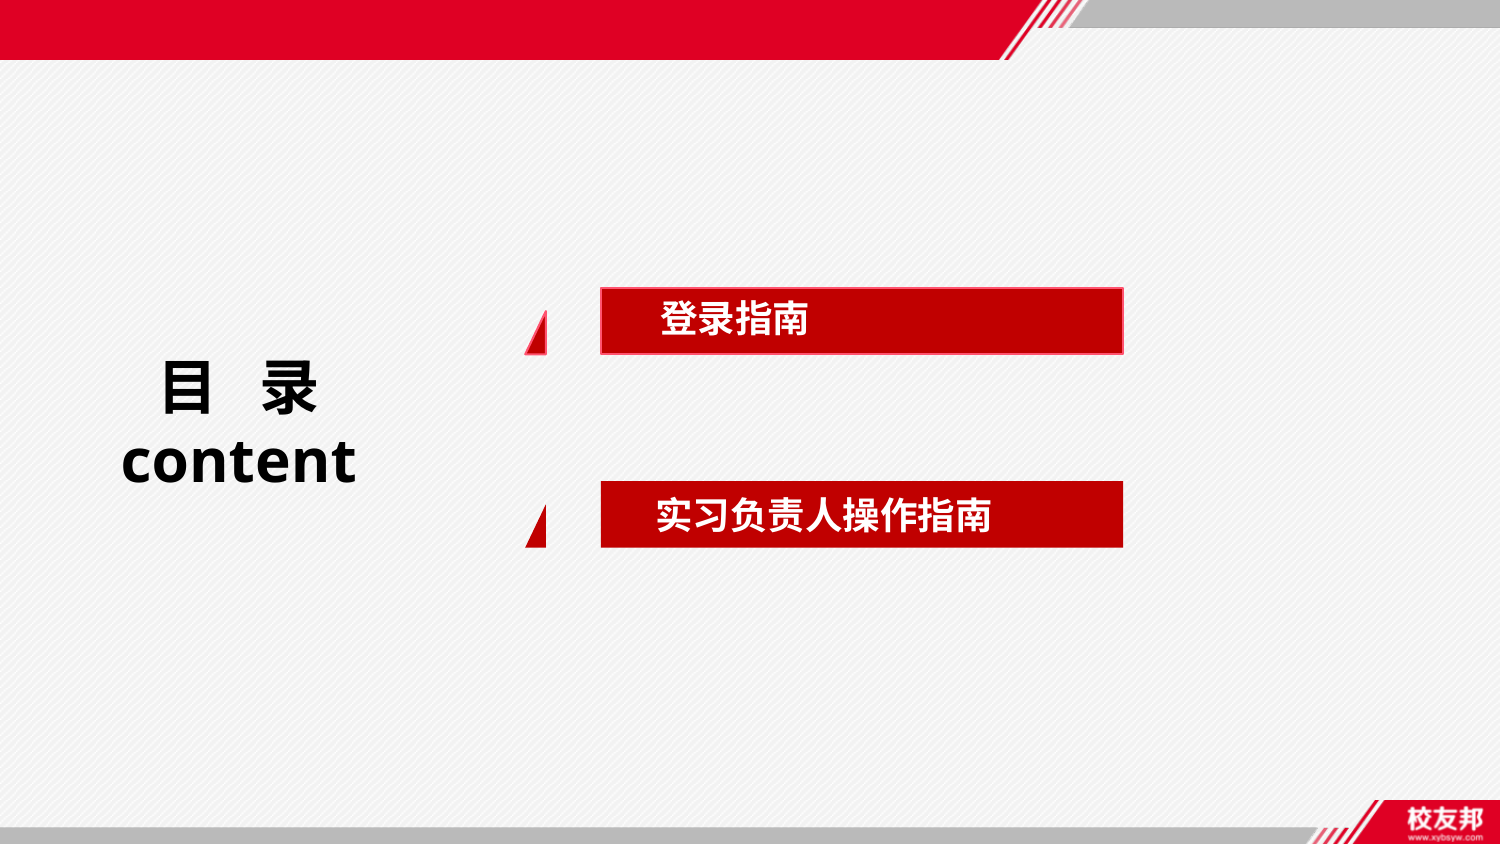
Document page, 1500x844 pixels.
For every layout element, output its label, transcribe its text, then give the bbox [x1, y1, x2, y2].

text_box [525, 504, 546, 548]
text_box 登录指南 [600, 287, 1124, 355]
text_box 登录指南 [525, 311, 546, 355]
text_box [600, 481, 1124, 548]
picture [0, 0, 1500, 844]
text_box 目 录 content [86, 349, 391, 495]
text_box 实习负责人操作指南 [655, 491, 1094, 537]
